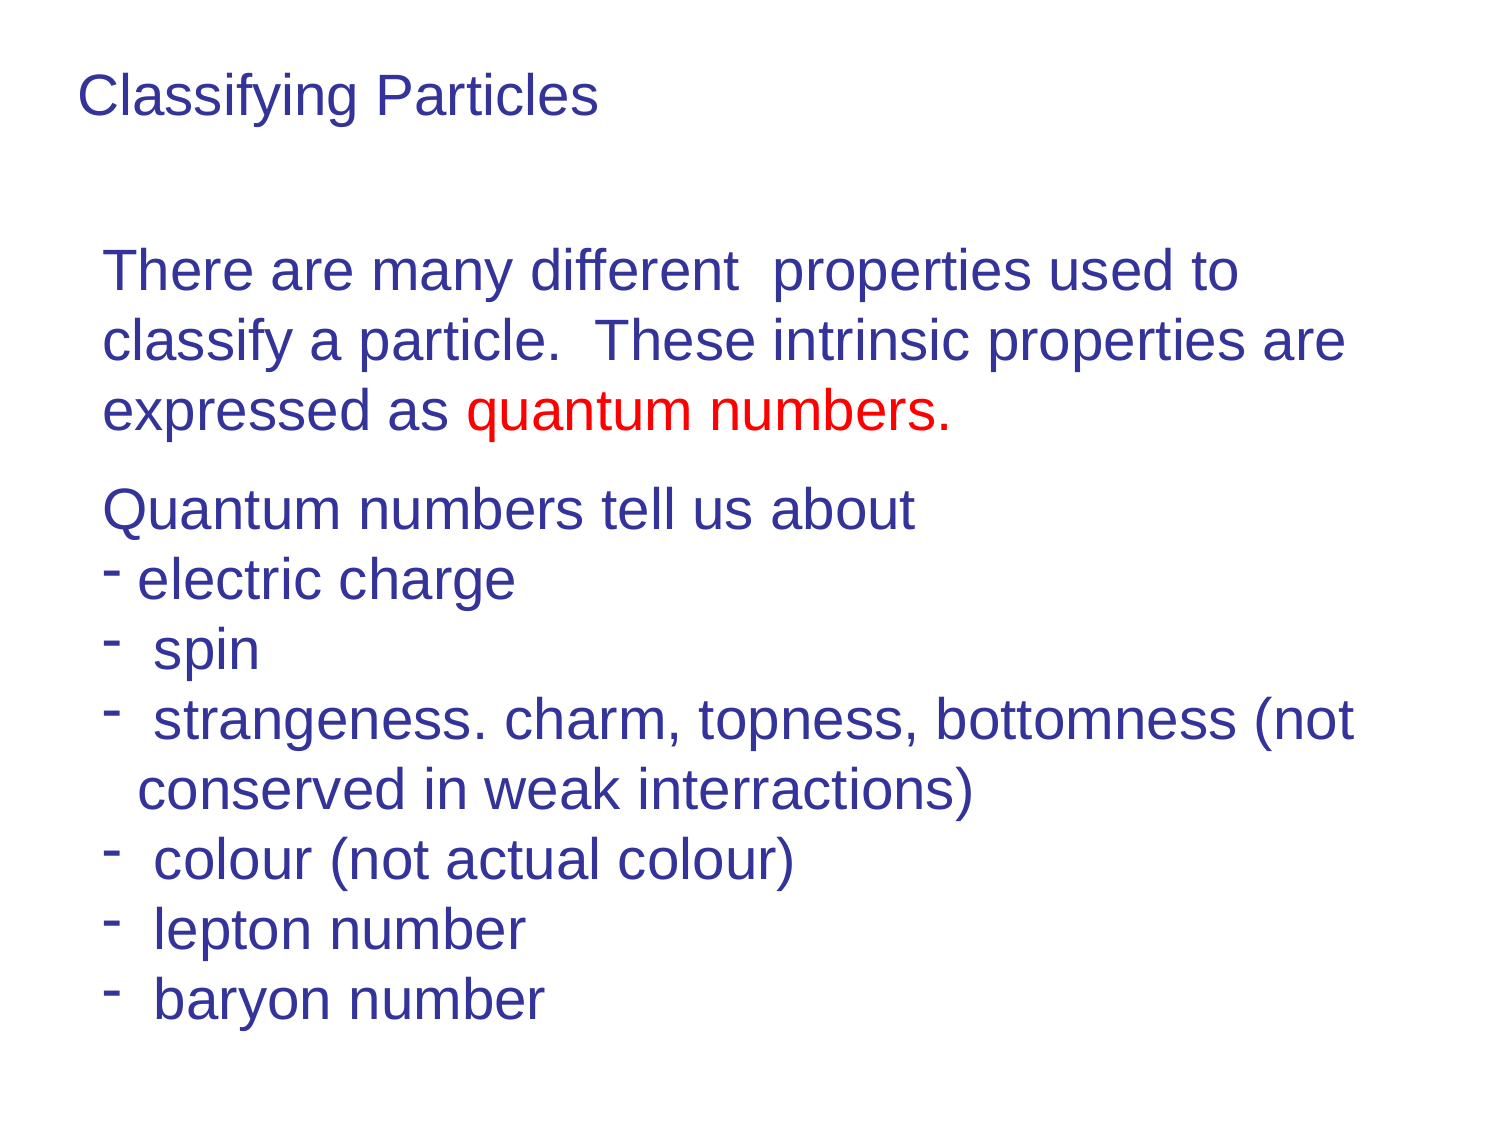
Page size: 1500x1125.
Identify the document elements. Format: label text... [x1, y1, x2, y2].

text_box There are many different properties used to classify a particle. These intrinsic properties are expressed as quantum numbers. Quantum numbers tell us about electric charge spin strangeness. charm, topness, bottomness (not conserved in weak interractions) colour (not actual colour) lepton number baryon number [87, 224, 1450, 1039]
text_box Classifying Particles [62, 50, 1450, 135]
